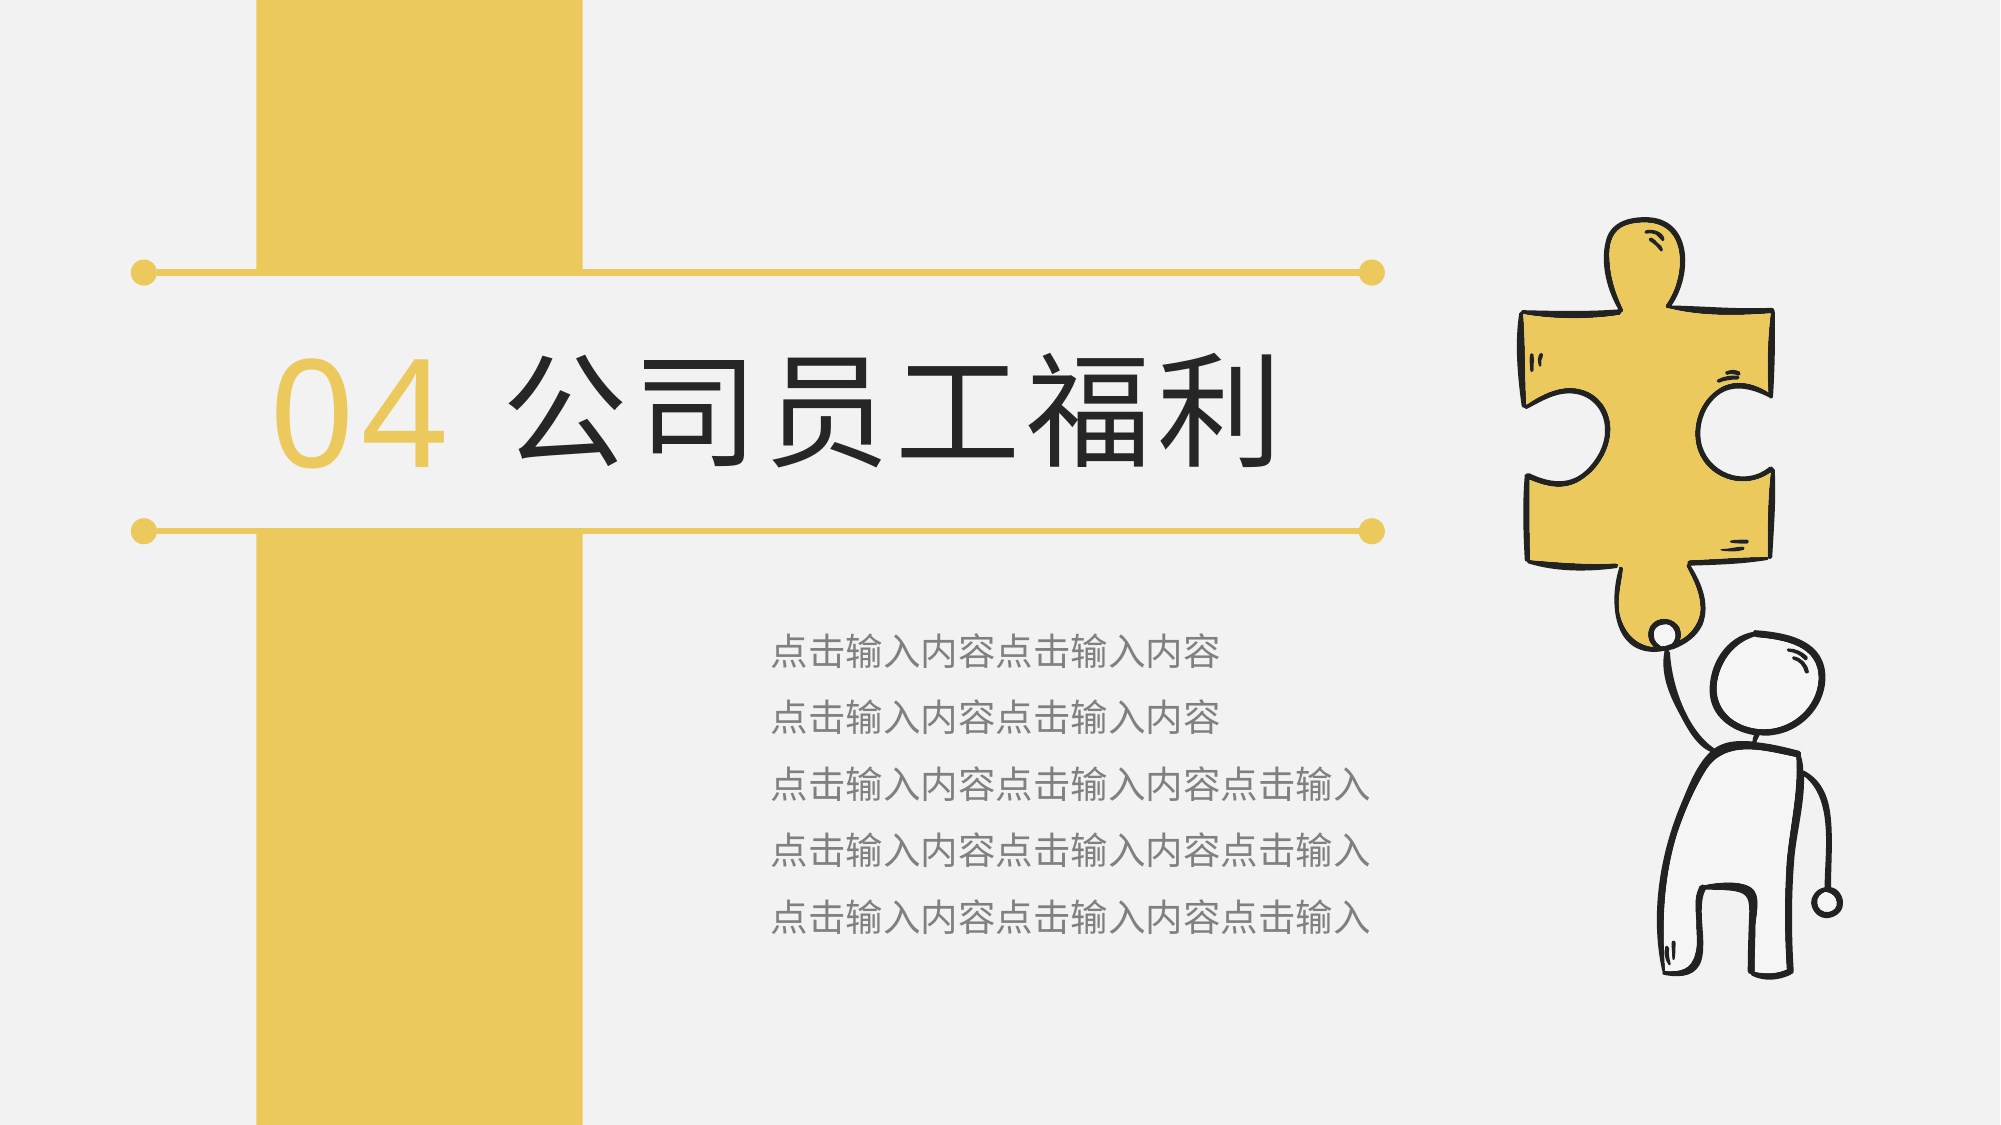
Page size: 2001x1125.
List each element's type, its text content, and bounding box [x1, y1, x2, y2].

picture [1516, 216, 1843, 981]
text_box 公司员工福利 [487, 325, 1299, 490]
text_box 点击输入内容点击输入内容 点击输入内容点击输入内容 点击输入内容点击输入内容点击输入 点击输入内容点击输入内容点击输入 点击输入内容点击输入内容点击输入 [755, 598, 1386, 947]
text_box [1358, 258, 1386, 287]
text_box [129, 258, 158, 287]
text_box [129, 517, 158, 546]
text_box [255, 532, 584, 1125]
text_box [1358, 517, 1386, 546]
text_box 04 [254, 309, 463, 505]
text_box [255, 0, 584, 271]
